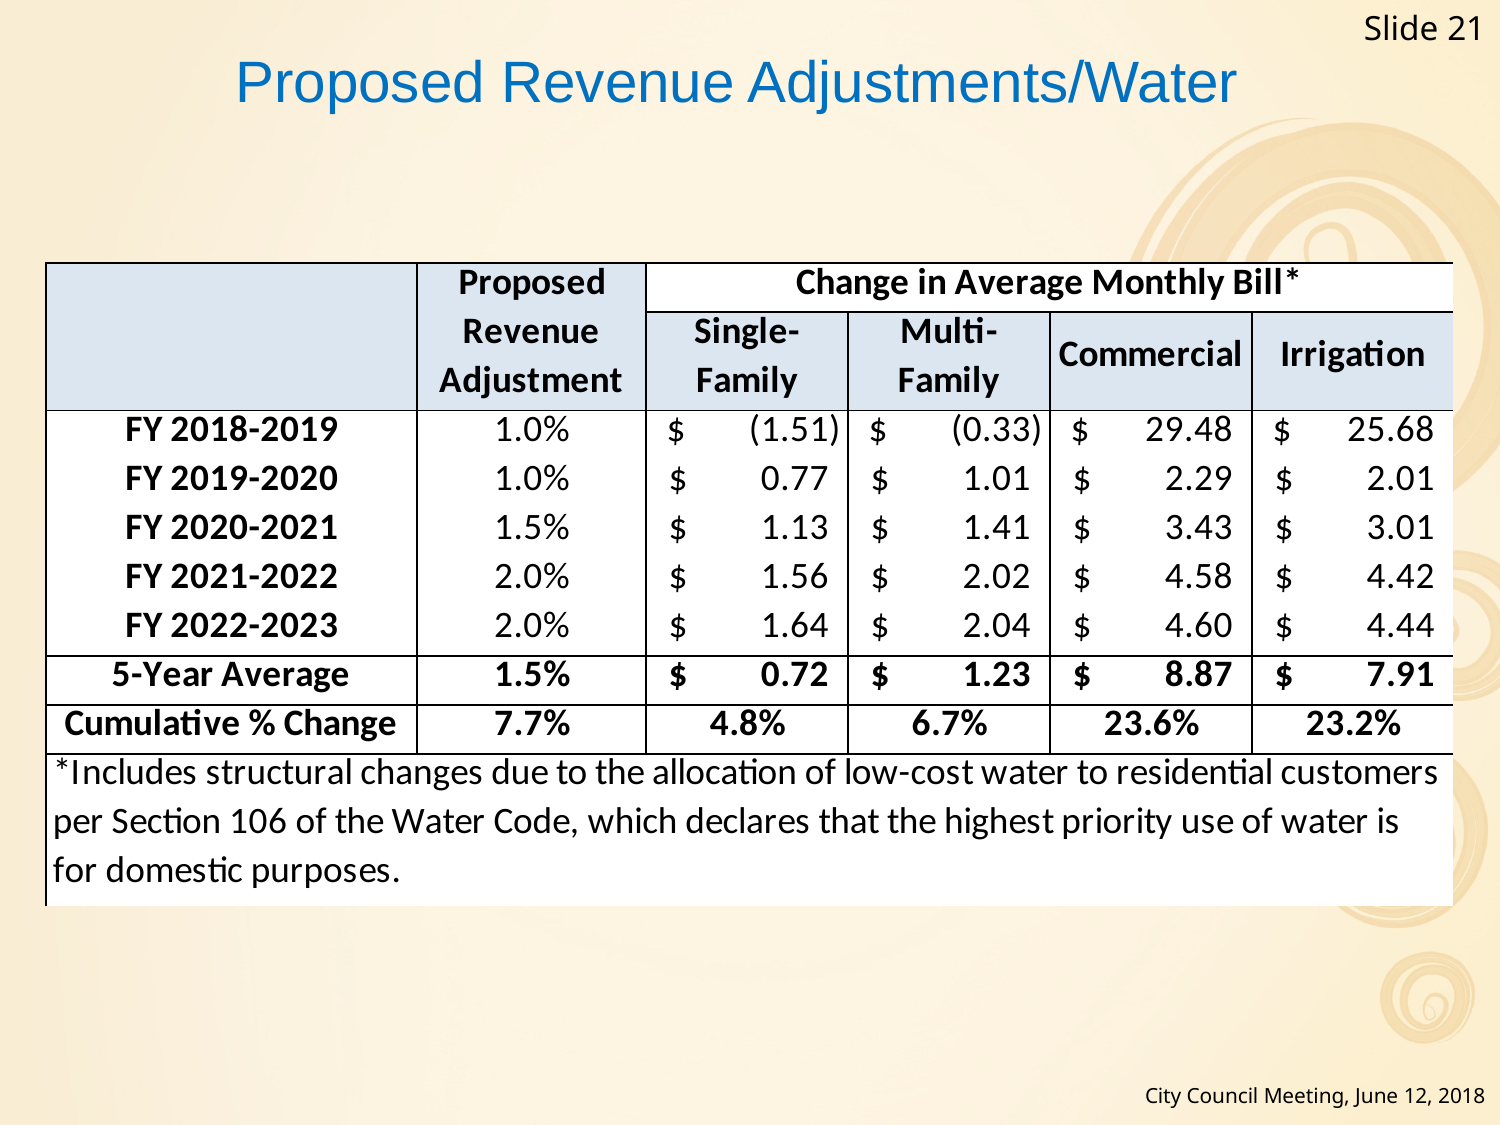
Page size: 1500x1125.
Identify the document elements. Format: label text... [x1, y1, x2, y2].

title Proposed Revenue Adjustments/Water [62, 12, 1413, 146]
text_box Slide 21 [1149, 0, 1500, 75]
text_box City Council Meeting, June 12, 2018 [1025, 1049, 1500, 1125]
picture [0, 0, 1500, 1125]
